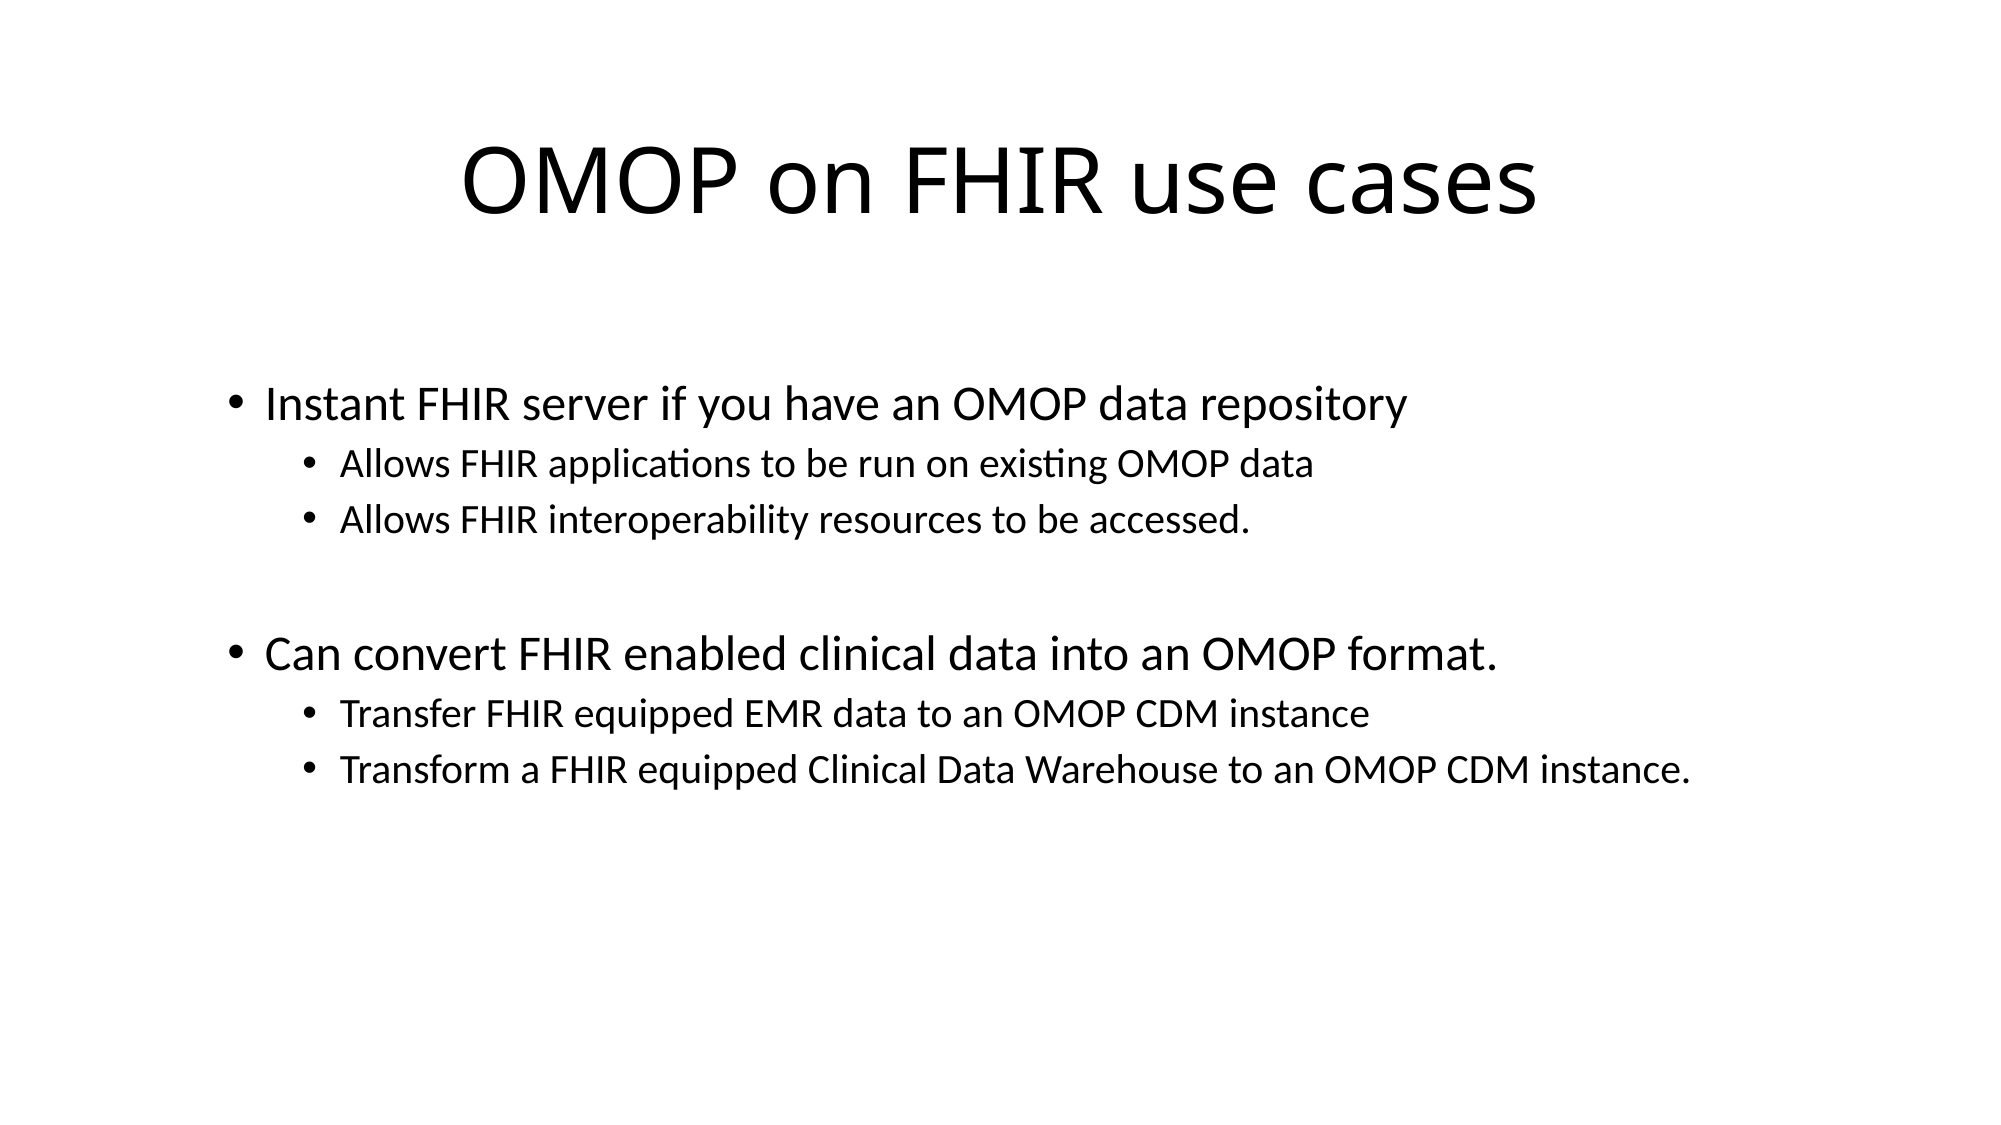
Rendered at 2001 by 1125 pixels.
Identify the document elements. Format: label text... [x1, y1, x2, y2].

list Instant FHIR server if you have an OMOP data repository Allows FHIR applications to be run on existing OMOP data Allows FHIR interoperability resources to be accessed. Can convert FHIR enabled clinical data into an OMOP format. Transfer FHIR equipped EMR data to an OMOP CDM instance Transform a FHIR equipped Clinical Data Warehouse to an OMOP CDM instance. [137, 299, 1863, 1014]
title OMOP on FHIR use cases [324, 118, 1675, 249]
